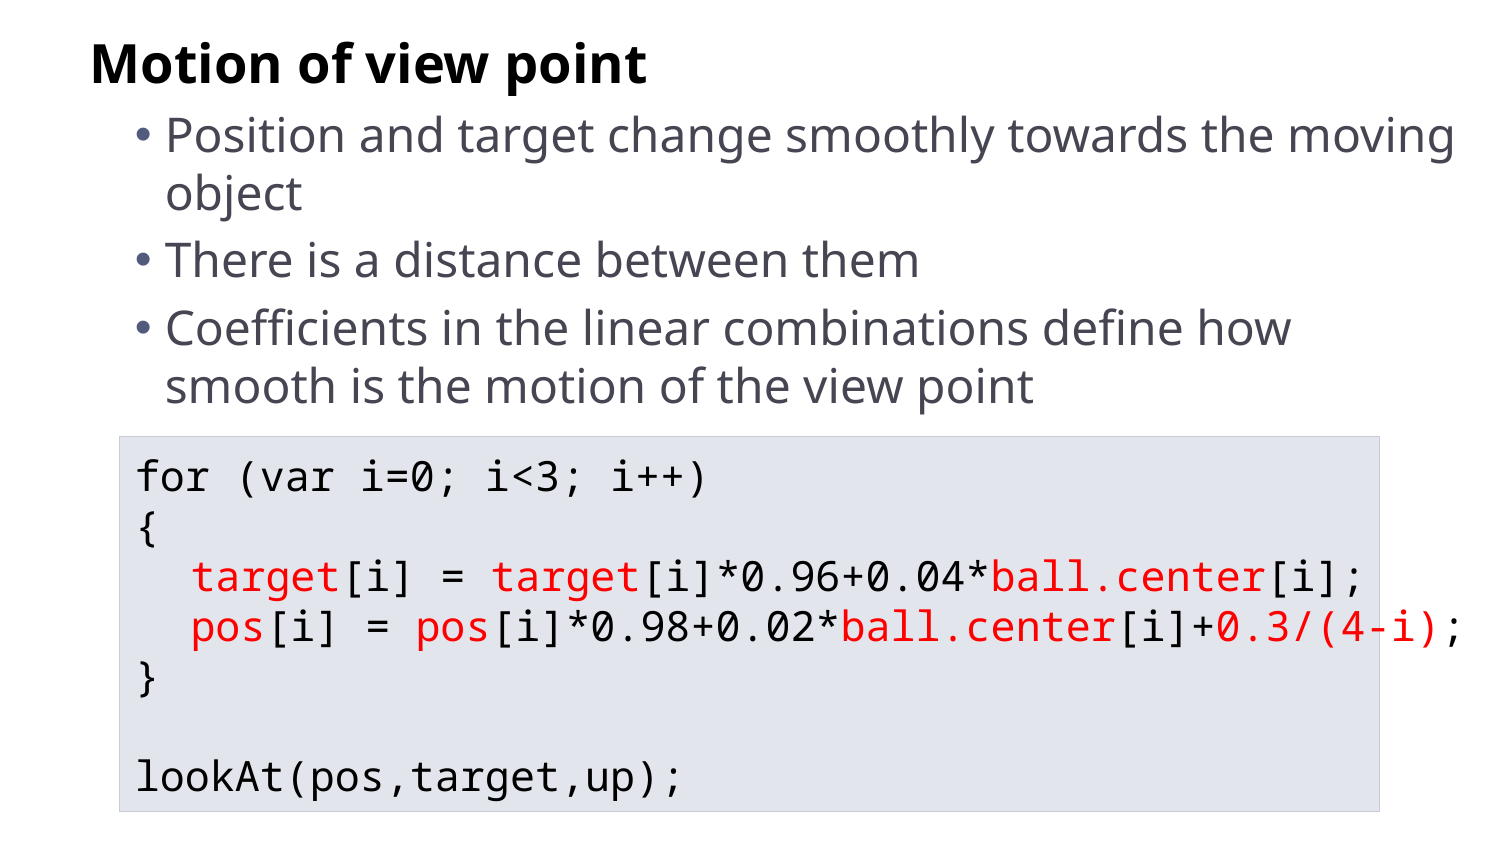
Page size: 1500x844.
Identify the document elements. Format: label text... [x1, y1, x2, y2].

text_box for (var i=0; i<3; i++) { target[i] = target[i]*0.96+0.04*ball.center[i]; pos[i] = pos[i]*0.98+0.02*ball.center[i]+0.3/(4-i); } lookAt(pos,target,up); [119, 436, 1380, 812]
list Motion of view point Position and target change smoothly towards the moving object There is a distance between them Coefficients in the linear combinations define how smooth is the motion of the view point [75, 21, 1475, 835]
